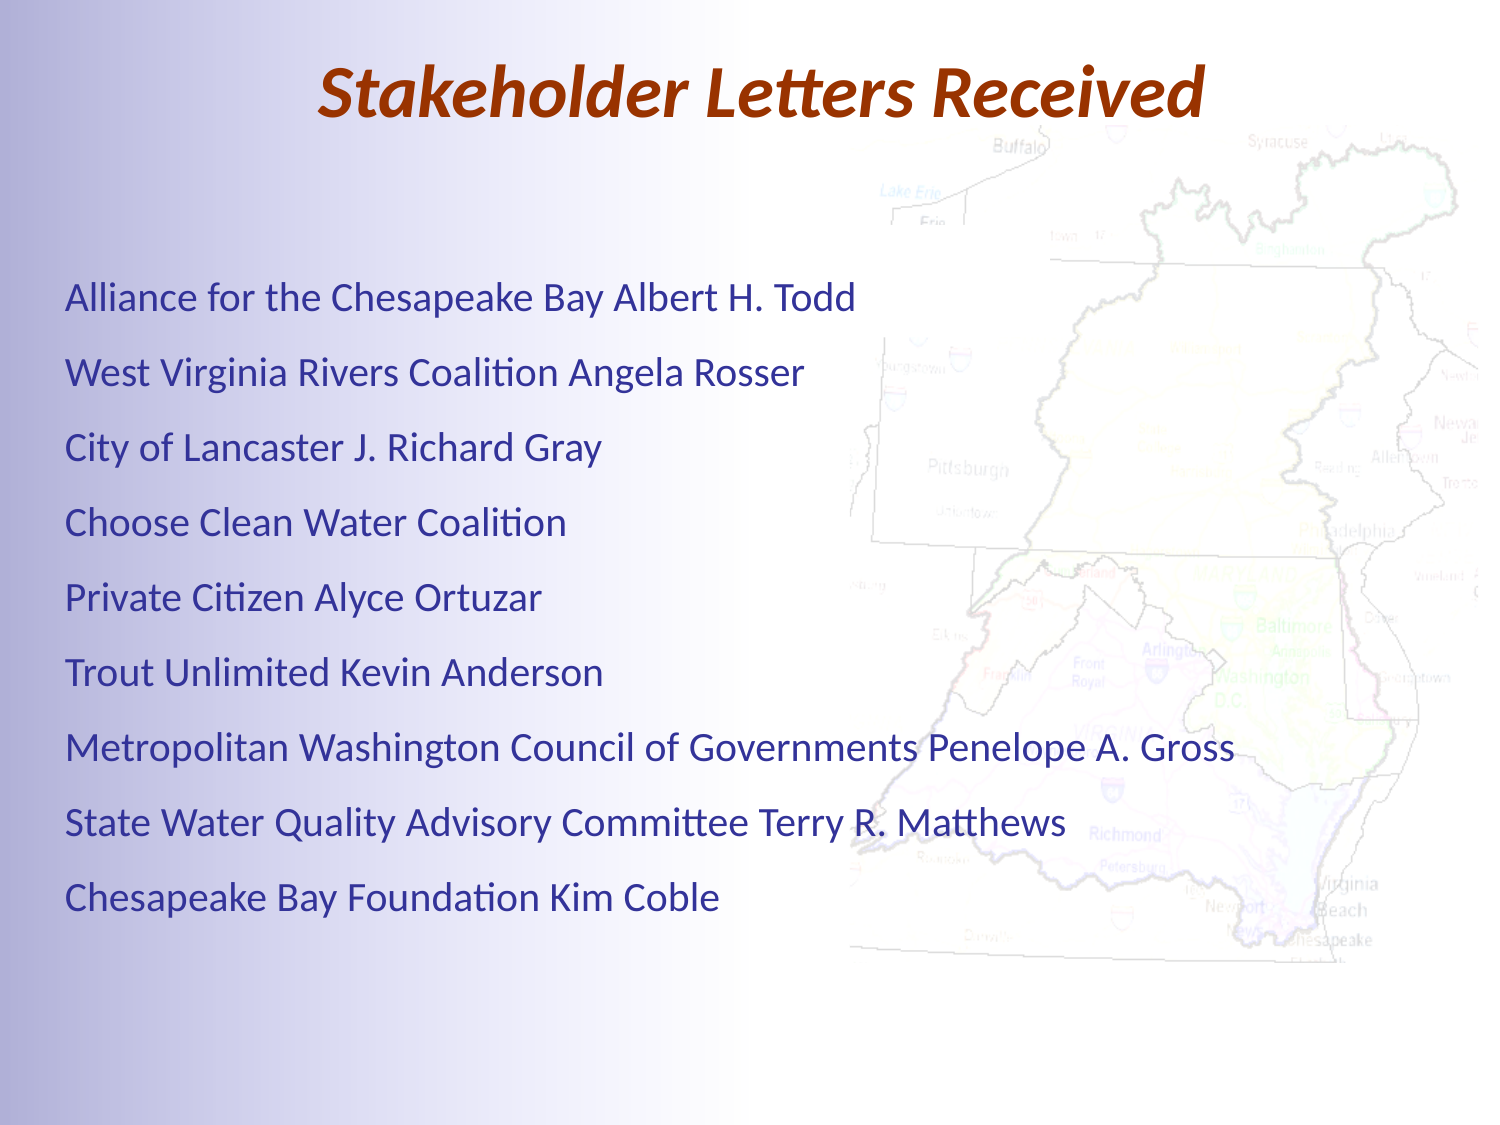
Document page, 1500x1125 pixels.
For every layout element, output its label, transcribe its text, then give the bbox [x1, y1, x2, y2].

title Stakeholder Letters Received [87, 24, 1438, 151]
text_box Alliance for the Chesapeake Bay Albert H. Todd West Virginia Rivers Coalition Angela Rosser City of Lancaster J. Richard Gray Choose Clean Water Coalition Private Citizen Alyce Ortuzar Trout Unlimited Kevin Anderson Metropolitan Washington Council of Governments Penelope A. Gross State Water Quality Advisory Committee Terry R. Matthews Chesapeake Bay Foundation Kim Coble [49, 212, 1388, 1013]
